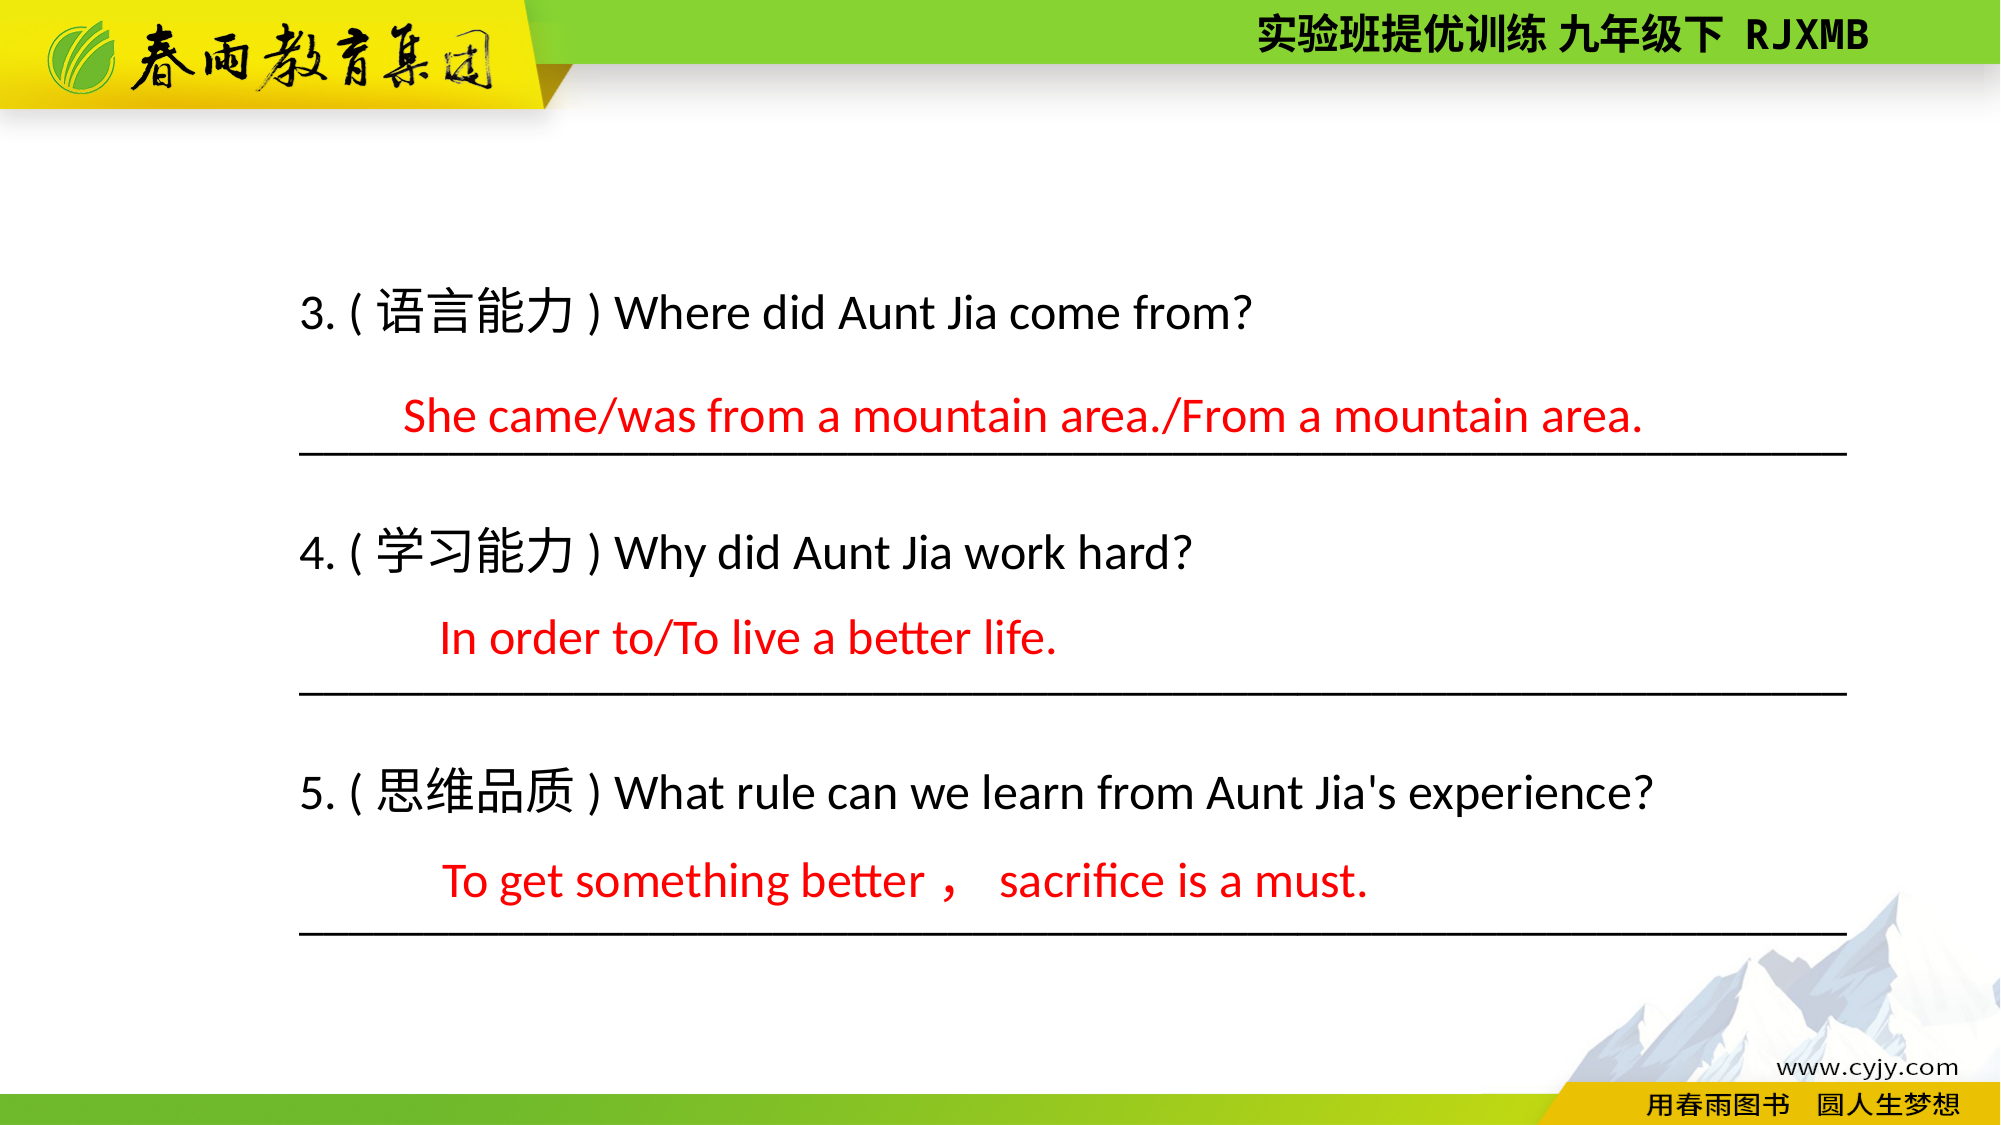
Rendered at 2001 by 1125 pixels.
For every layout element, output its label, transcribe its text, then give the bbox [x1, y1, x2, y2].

picture [0, 0, 2001, 1125]
text_box 3. (语言能力) Where did Aunt Jia come from? ______________________________________________________________ 4. (学习能力) Why did Aunt Jia work hard? ______________________________________________________________ 5. (思维品质) What rule can we learn from Aunt Jia's experience? ______________________________________________________________ [184, 212, 1872, 948]
text_box She came/was from a mountain area./From a mountain area. [288, 315, 1765, 450]
text_box To get something better，sacrifice is a must. [427, 840, 1385, 916]
text_box In order to/To live a better life. [424, 596, 1074, 672]
